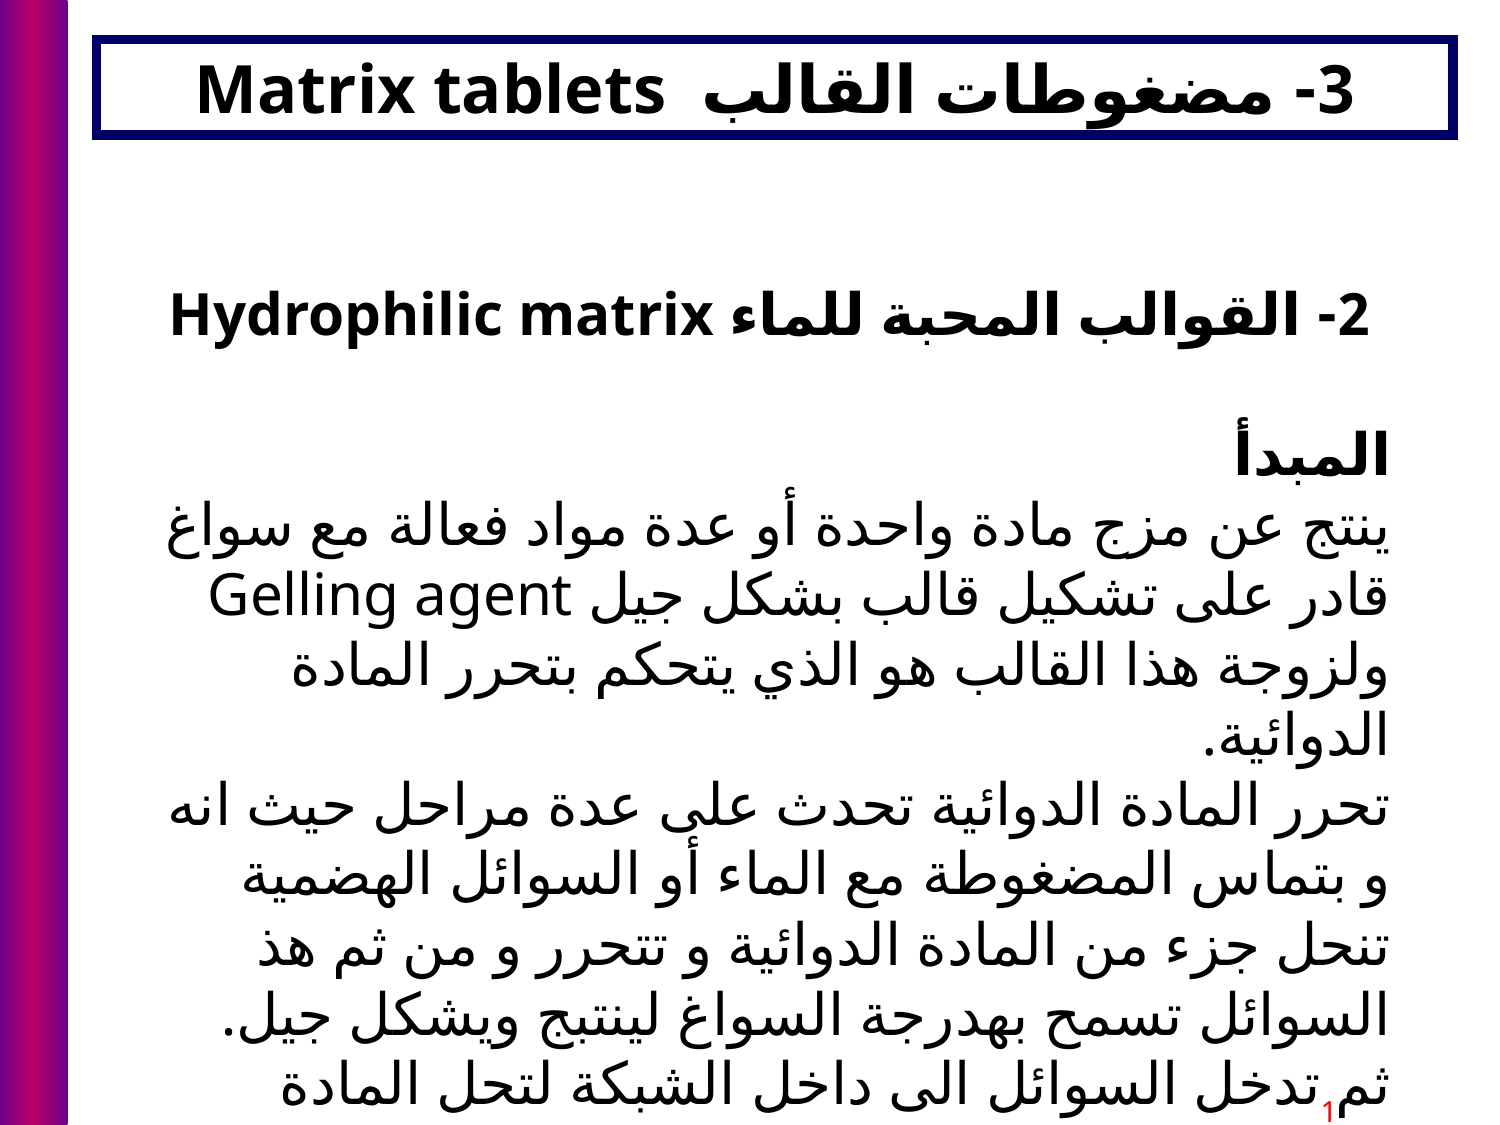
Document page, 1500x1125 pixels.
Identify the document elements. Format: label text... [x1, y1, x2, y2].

text_box 2- القوالب المحبة للماء Hydrophilic matrix المبدأ ينتج عن مزج مادة واحدة أو عدة مواد فعالة مع سواغ قادر على تشكيل قالب بشكل جيل Gelling agent ولزوجة هذا القالب هو الذي يتحكم بتحرر المادة الدوائية. تحرر المادة الدوائية تحدث على عدة مراحل حيث انه و بتماس المضغوطة مع الماء أو السوائل الهضمية تنحل جزء من المادة الدوائية و تتحرر و من ثم هذ السوائل تسمح بهدرجة السواغ لينتبج ويشكل جيل. ثم تدخل السوائل الى داخل الشبكة لتحل المادة الدوائية شيئا فشيئا [117, 269, 1407, 1125]
title 3- مضغوطات القالب Matrix tablets [92, 35, 1458, 140]
